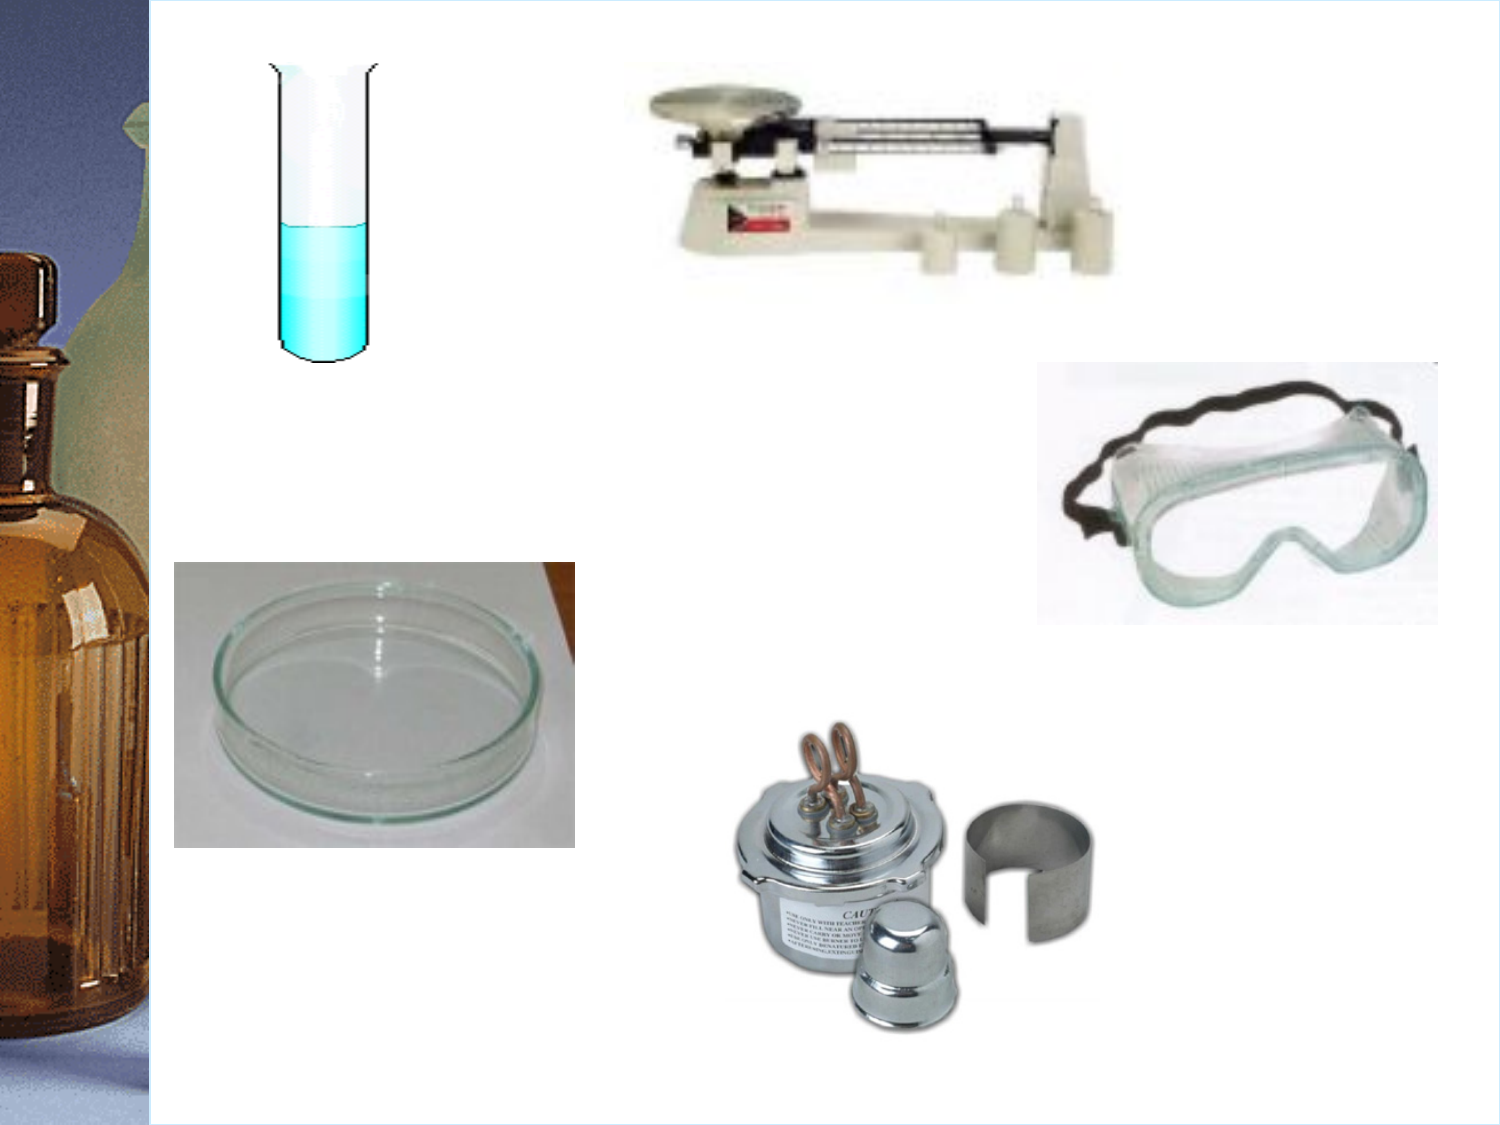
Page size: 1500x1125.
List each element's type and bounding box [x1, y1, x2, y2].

text_box [149, 0, 1500, 1125]
picture [249, 62, 401, 363]
picture [174, 562, 576, 848]
picture [0, 0, 149, 1125]
picture [724, 712, 1101, 1042]
picture [1037, 362, 1438, 626]
picture [624, 62, 1151, 304]
